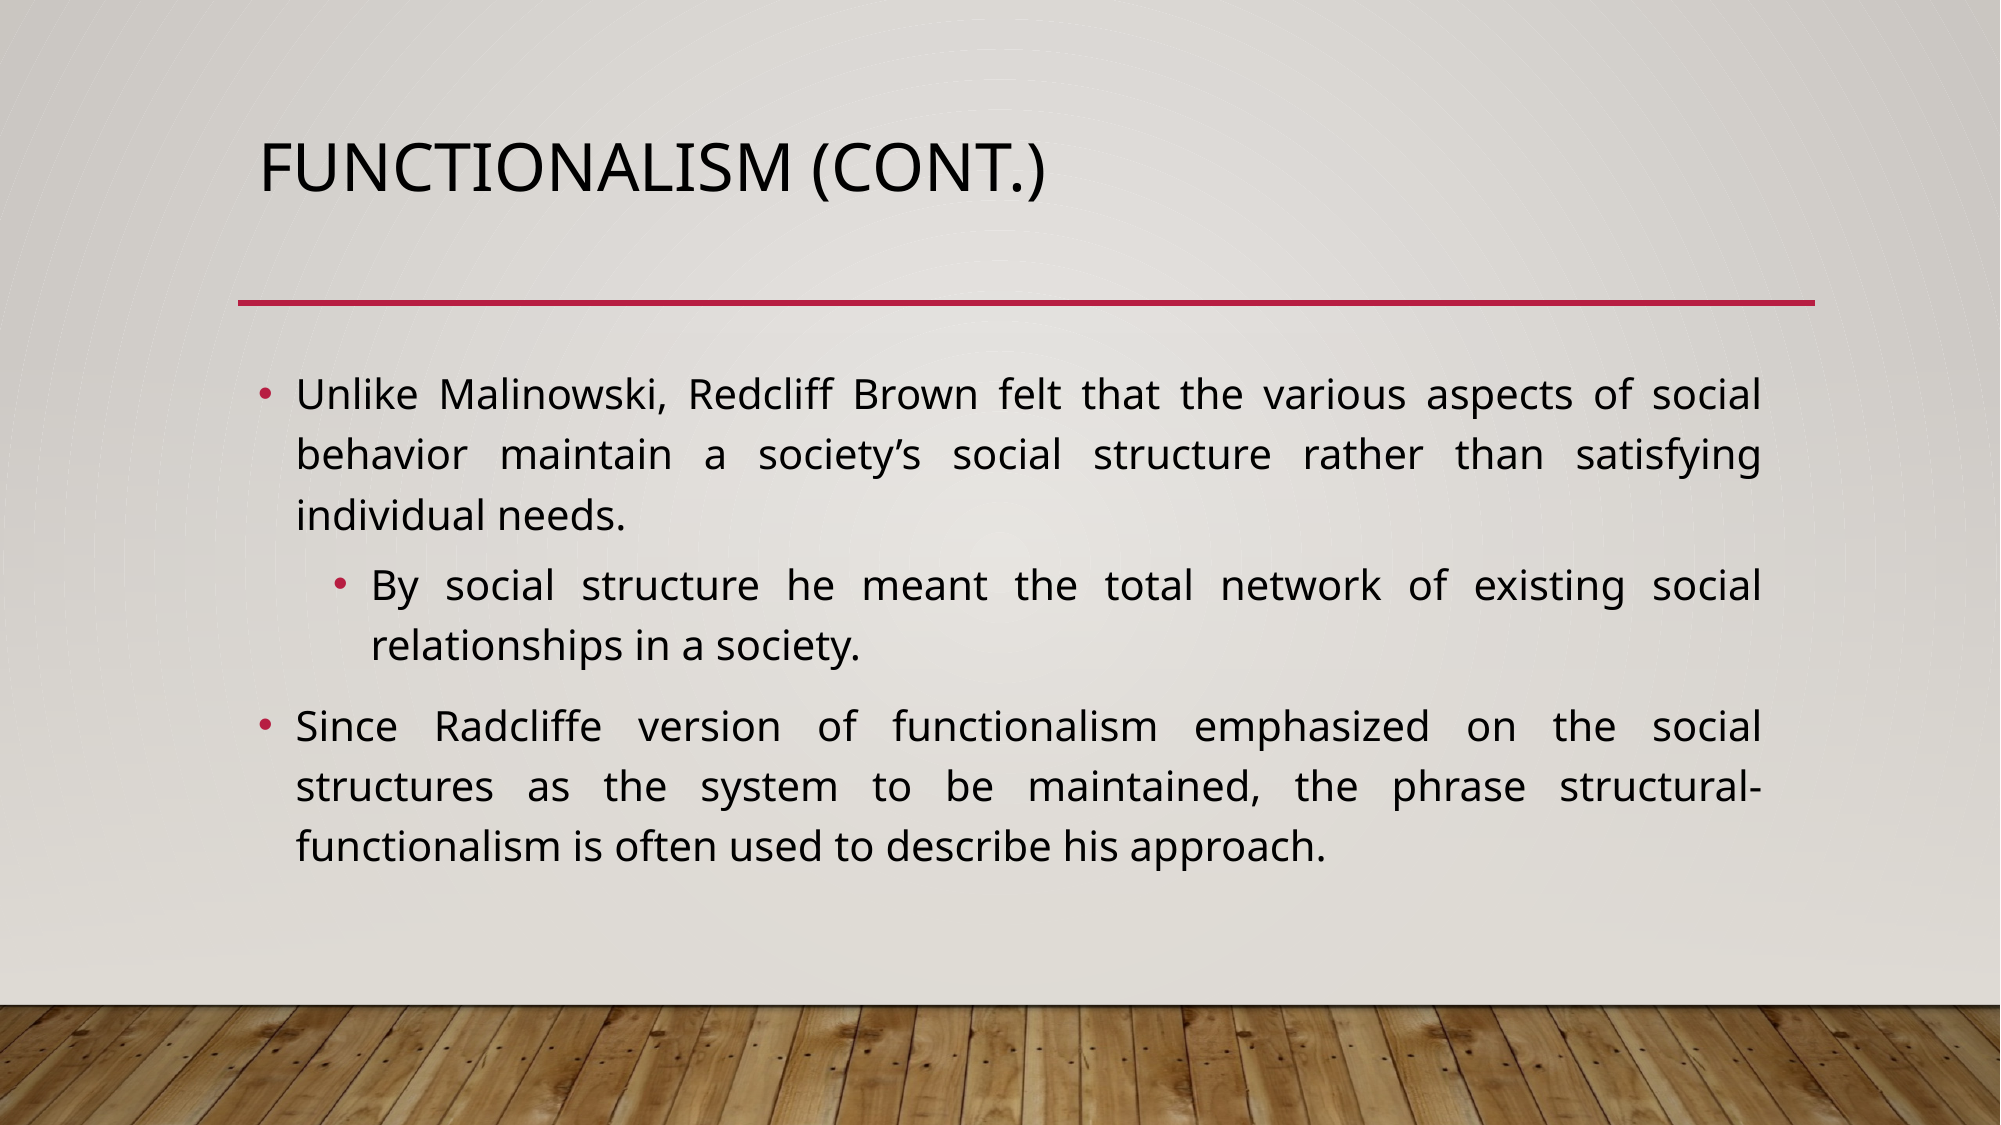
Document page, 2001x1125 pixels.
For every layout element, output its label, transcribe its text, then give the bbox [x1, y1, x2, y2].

list Unlike Malinowski, Redcliff Brown felt that the various aspects of social behavior maintain a society’s social structure rather than satisfying individual needs. By social structure he meant the total network of existing social relationships in a society. Since Radcliffe version of functionalism emphasized on the social structures as the system to be maintained, the phrase structural-functionalism is often used to describe his approach. [243, 350, 1779, 1060]
picture [0, 1005, 2000, 1125]
title Functionalism (Cont.) [243, 126, 1873, 242]
